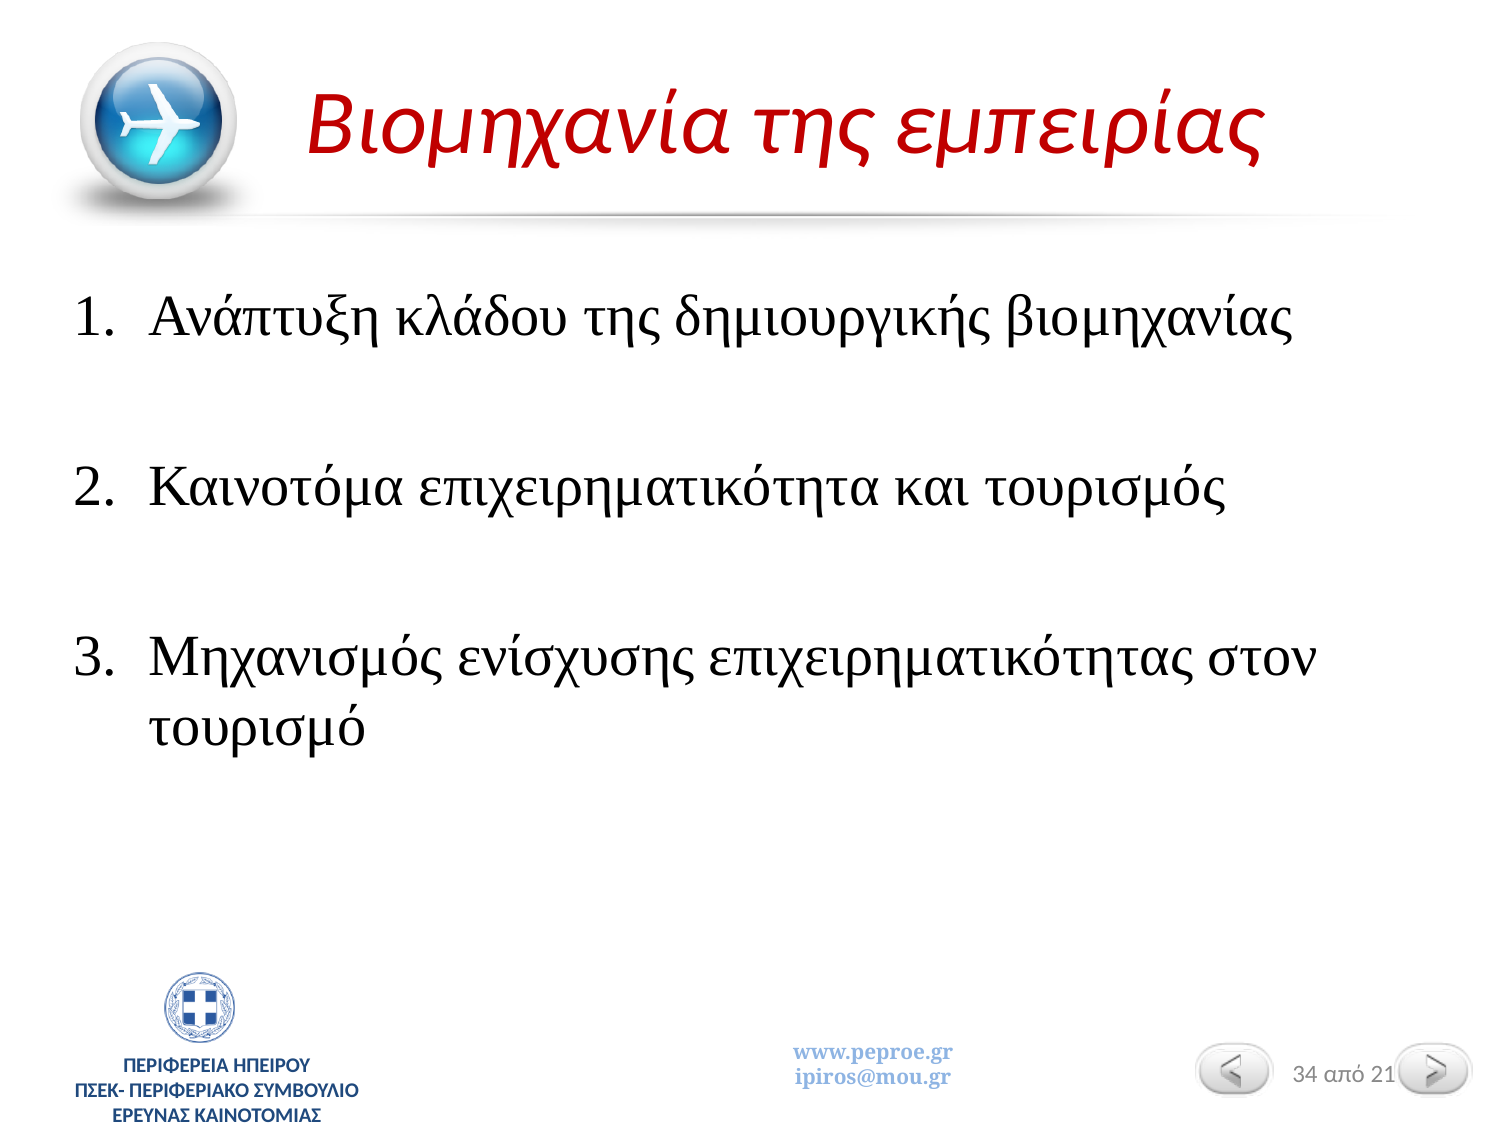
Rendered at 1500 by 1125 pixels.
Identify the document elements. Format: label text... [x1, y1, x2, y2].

text_box Ανάπτυξη κλάδου της δημιουργικής βιομηχανίας Καινοτόμα επιχειρηματικότητα και τουρισμός Μηχανισμός ενίσχυσης επιχειρηματικότητας στον τουρισμό [58, 269, 1465, 765]
text_box www.peproe.gr ipiros@mou.gr [691, 1031, 1055, 1096]
title Βιομηχανία της εμπειρίας [274, 23, 1500, 210]
picture [1195, 1031, 1274, 1110]
picture [163, 972, 235, 1044]
picture [1394, 1031, 1473, 1110]
text_box ΠΕΡΙΦΕΡΕΙΑ ΗΠΕΙΡΟΥ ΠΣΕΚ- ΠΕΡΙΦΕΡΙΑΚΟ ΣΥΜΒΟΥΛΙΟ ΕΡΕΥΝΑΣ ΚΑΙΝΟΤΟΜΙΑΣ [35, 1044, 399, 1125]
slide_number 34 από 21 [1277, 1042, 1389, 1103]
picture [0, 11, 1500, 243]
